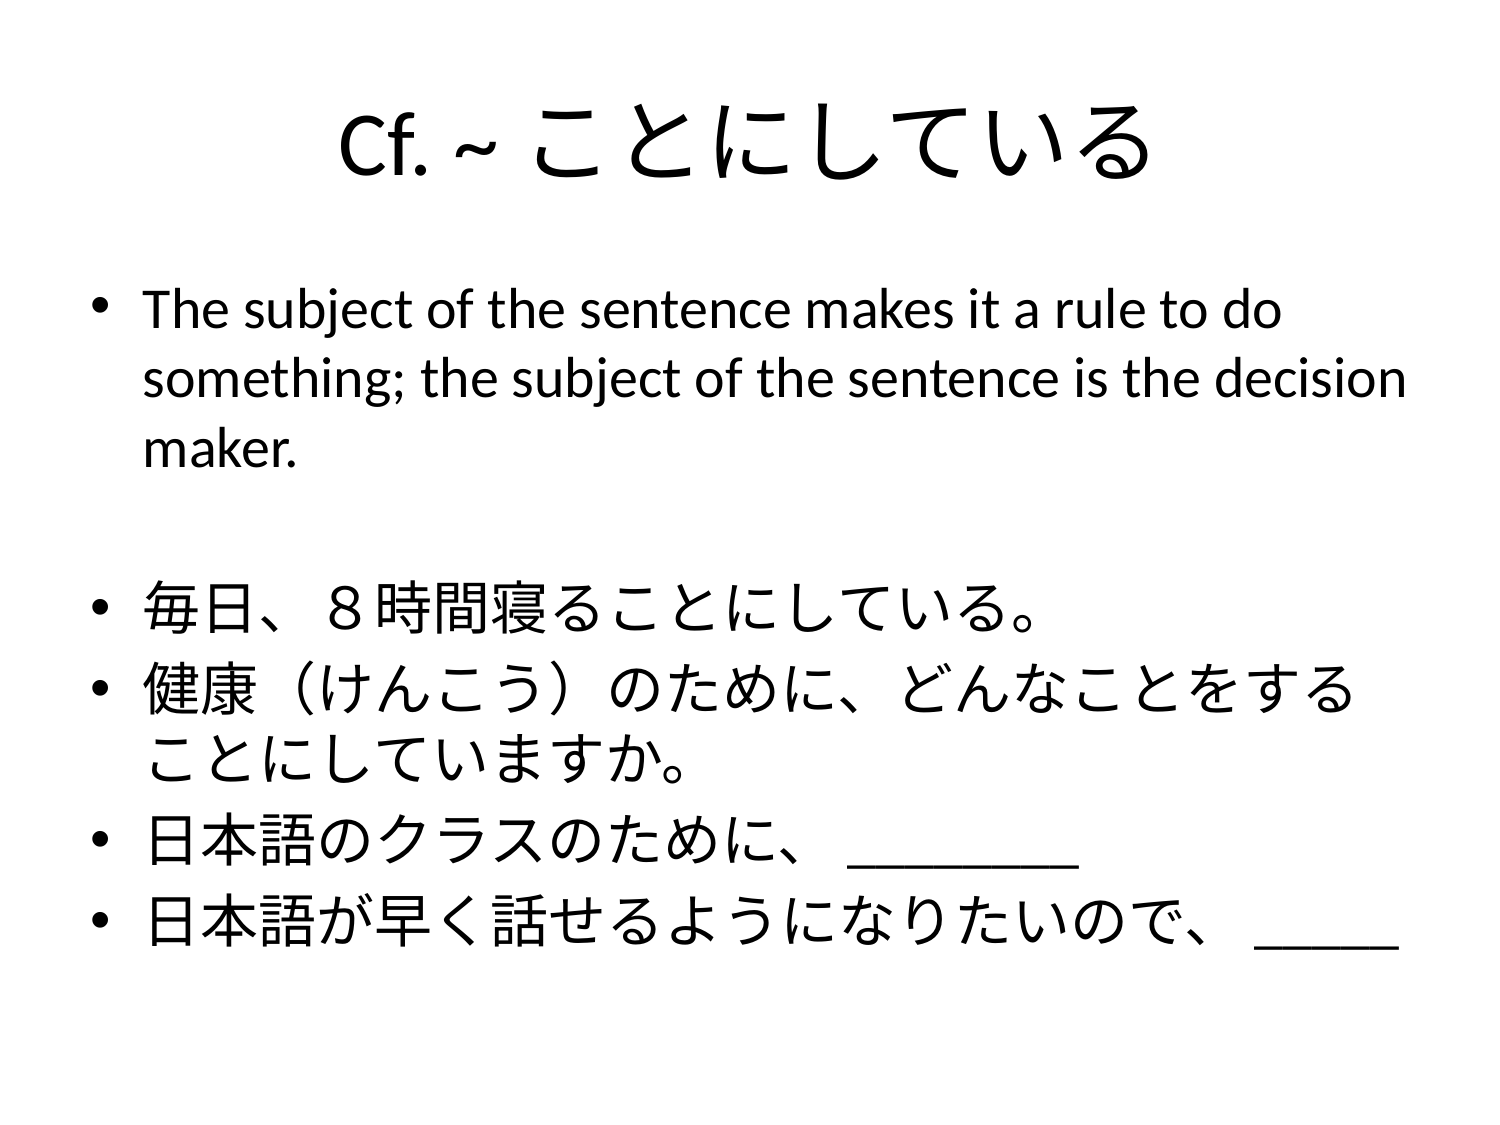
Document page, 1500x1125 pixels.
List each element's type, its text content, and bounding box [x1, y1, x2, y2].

list The subject of the sentence makes it a rule to do something; the subject of the sentence is the decision maker. 毎日、８時間寝ることにしている。 健康（けんこう）のために、どんなことをすることにしていますか。 日本語のクラスのために、________ 日本語が早く話せるようになりたいので、_____ [75, 262, 1425, 1005]
title Cf. ~ことにしている [75, 45, 1425, 233]
